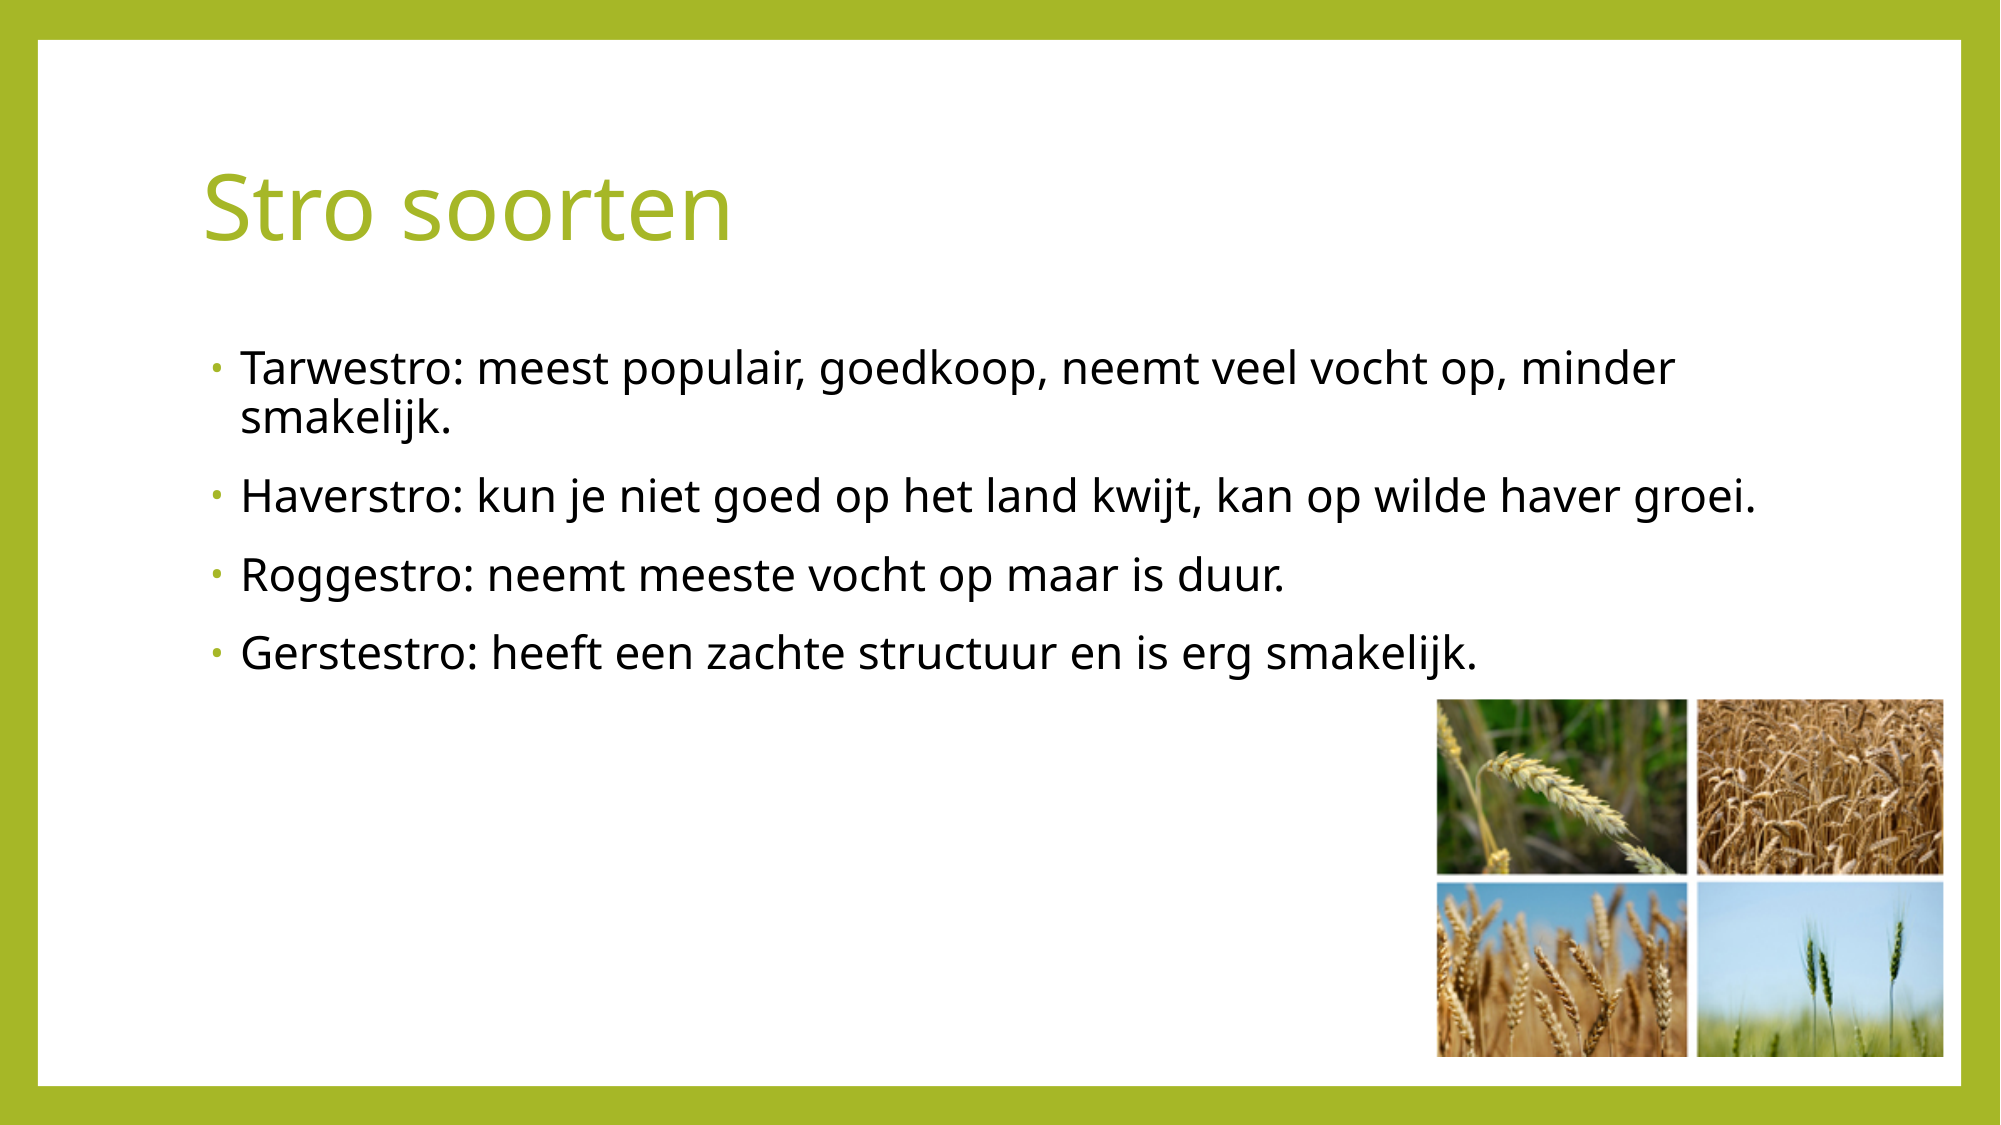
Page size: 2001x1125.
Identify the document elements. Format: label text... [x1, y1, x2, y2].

title Stro soorten [187, 99, 1808, 323]
list Tarwestro: meest populair, goedkoop, neemt veel vocht op, minder smakelijk. Haverstro: kun je niet goed op het land kwijt, kan op wilde haver groei. Roggestro: neemt meeste vocht op maar is duur. Gerstestro: heeft een zachte structuur en is erg smakelijk. [187, 337, 1808, 1000]
picture [1434, 698, 1947, 1057]
